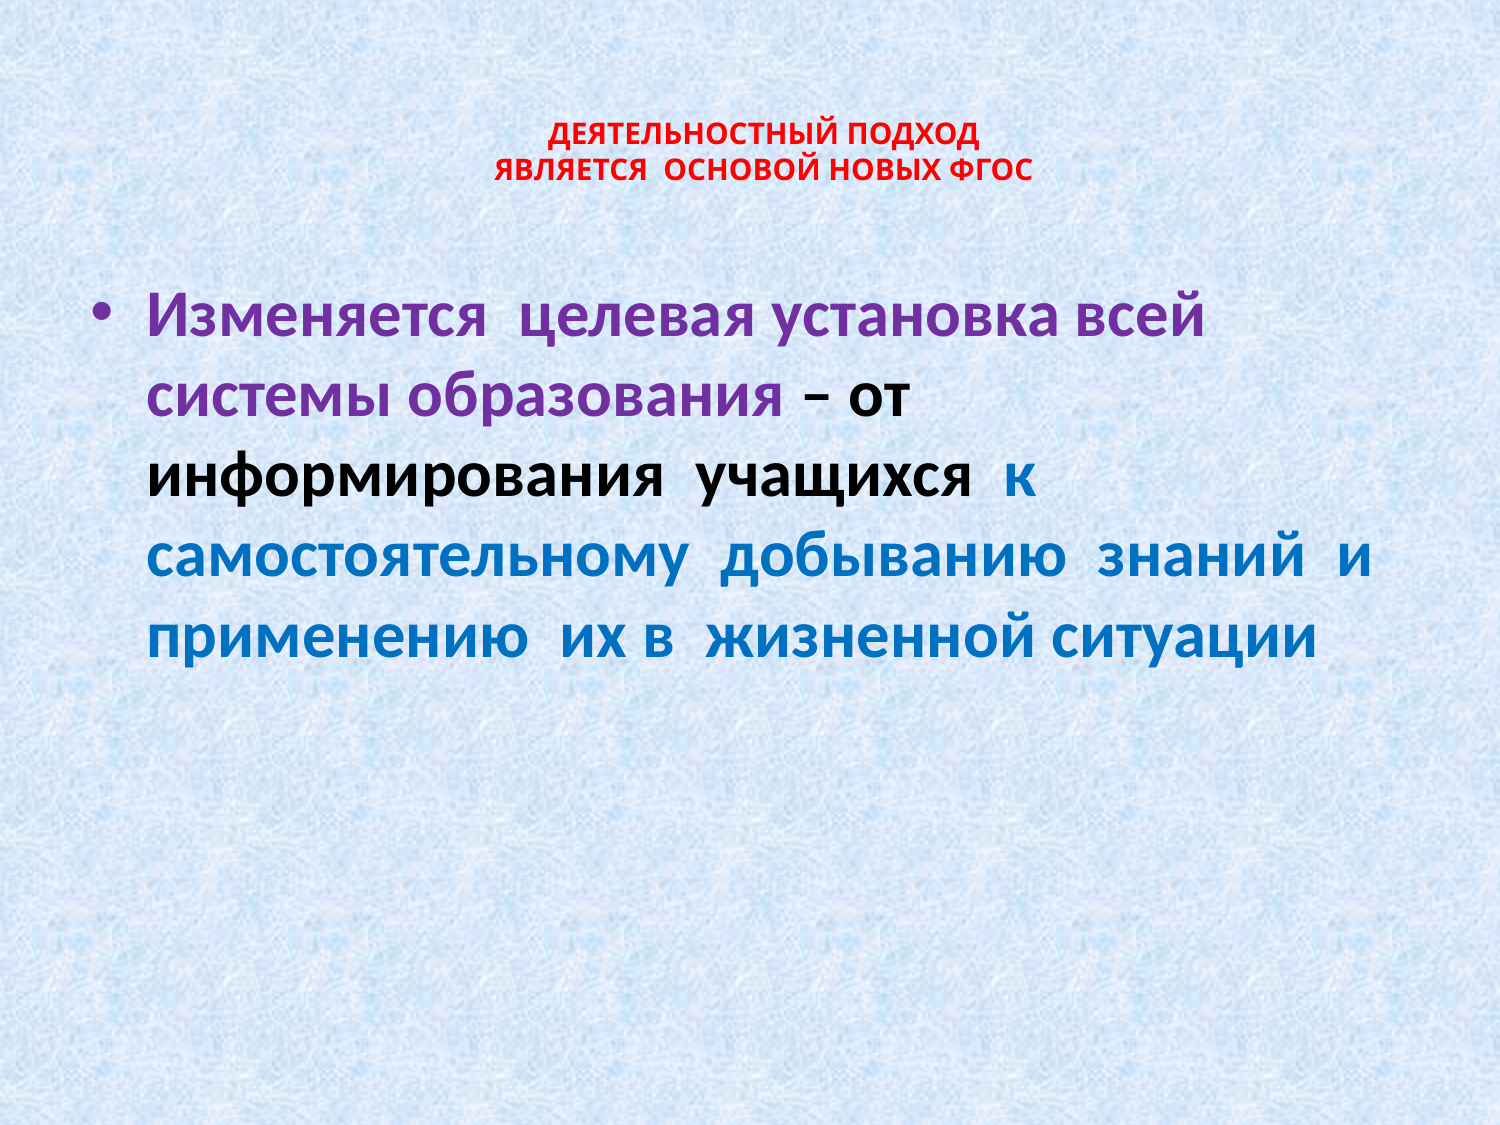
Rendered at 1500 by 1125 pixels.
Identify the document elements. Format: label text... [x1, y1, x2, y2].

list Изменяется целевая установка всей системы образования – от информирования учащихся к самостоятельному добыванию знаний и применению их в жизненной ситуации [75, 262, 1425, 1005]
picture [0, 0, 1500, 1125]
title деятельностный подход Является основой новых ФГОС [75, 35, 1425, 247]
